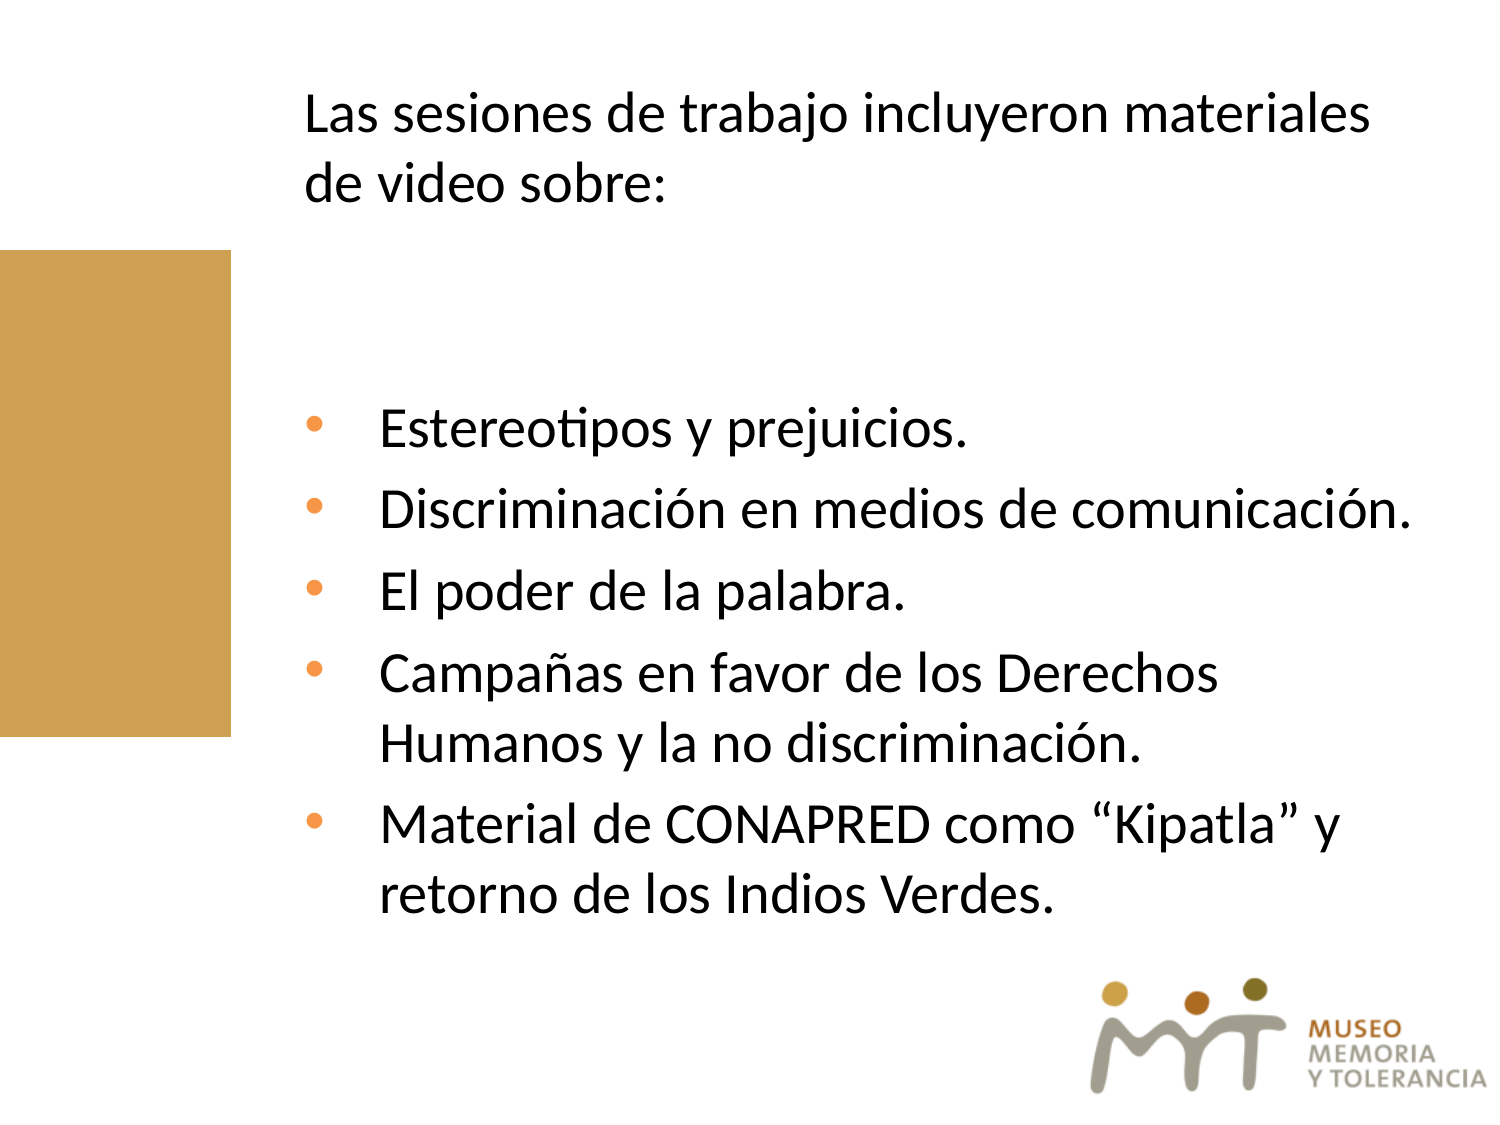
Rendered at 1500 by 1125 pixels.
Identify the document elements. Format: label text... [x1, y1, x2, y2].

picture [1074, 963, 1500, 1118]
text_box [0, 248, 233, 740]
subtitle Las sesiones de trabajo incluyeron materiales de video sobre: Estereotipos y prejuicios. Discriminación en medios de comunicación. El poder de la palabra. Campañas en favor de los Derechos Humanos y la no discriminación. Material de CONAPRED como “Kipatla” y retorno de los Indios Verdes. [289, 66, 1459, 835]
